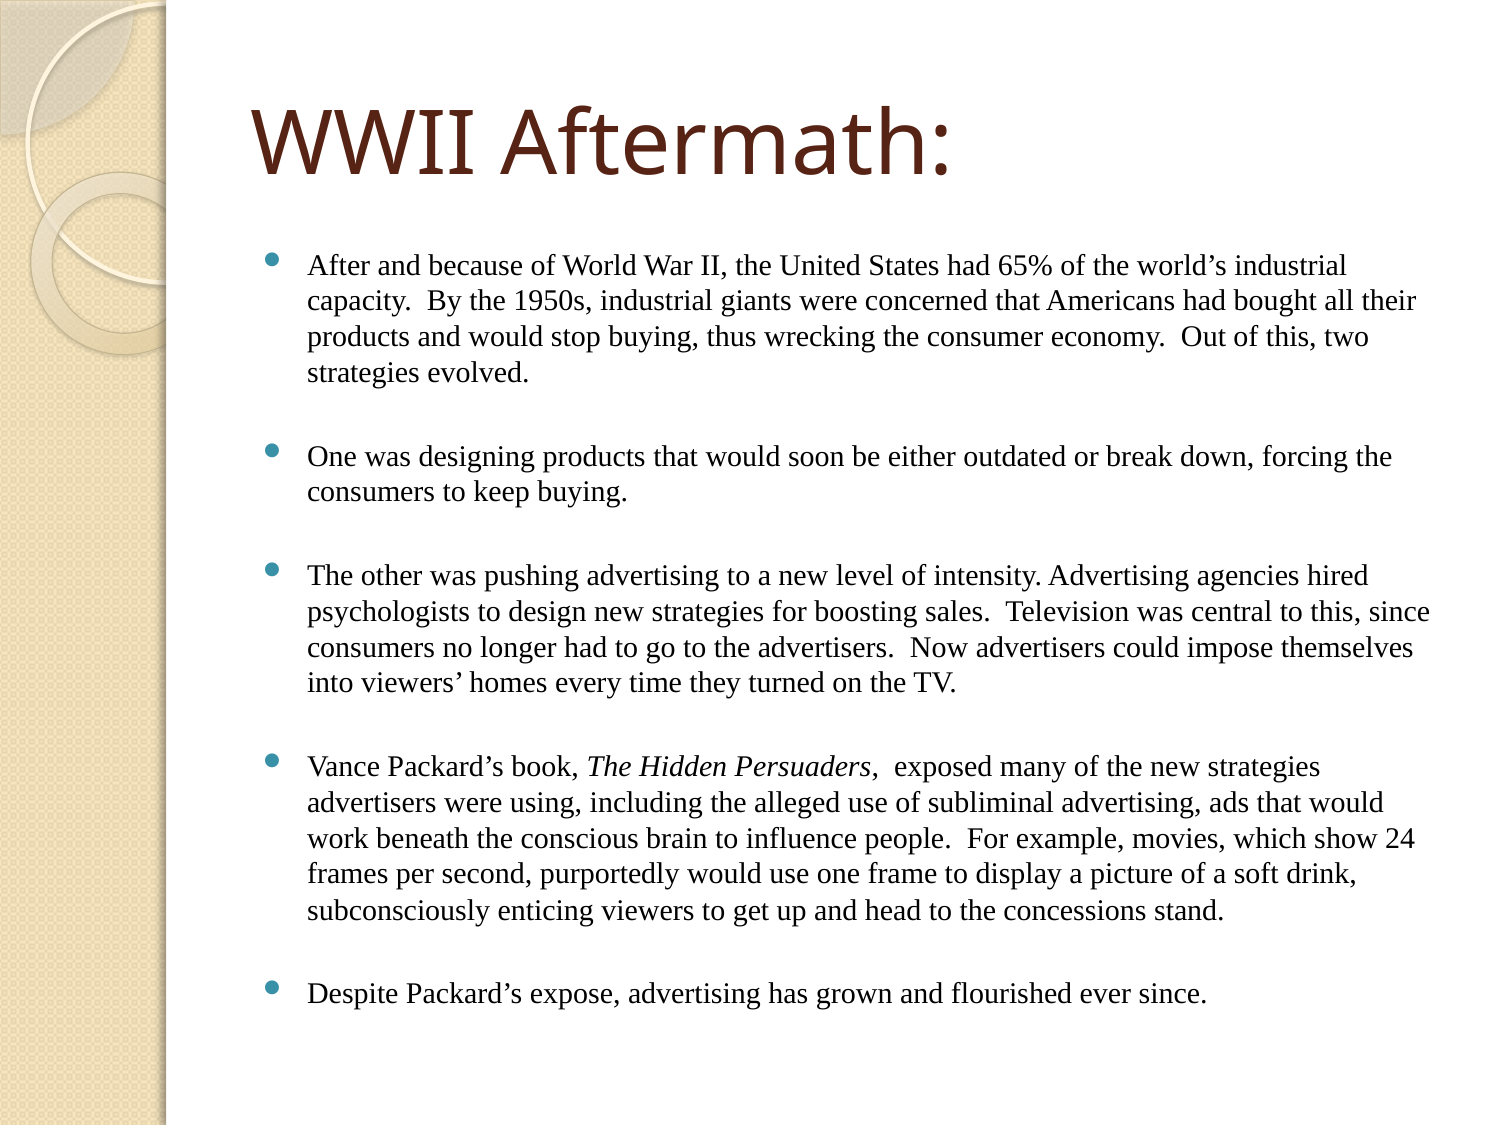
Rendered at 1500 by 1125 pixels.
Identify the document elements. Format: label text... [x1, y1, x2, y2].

title WWII Aftermath: [235, 45, 1466, 233]
list After and because of World War II, the United States had 65% of the world’s industrial capacity. By the 1950s, industrial giants were concerned that Americans had bought all their products and would stop buying, thus wrecking the consumer economy. Out of this, two strategies evolved. One was designing products that would soon be either outdated or break down, forcing the consumers to keep buying. The other was pushing advertising to a new level of intensity. Advertising agencies hired psychologists to design new strategies for boosting sales. Television was central to this, since consumers no longer had to go to the advertisers. Now advertisers could impose themselves into viewers’ homes every time they turned on the TV. Vance Packard’s book, The Hidden Persuaders, exposed many of the new strategies advertisers were using, including the alleged use of subliminal advertising, ads that would work beneath the conscious brain to influence people. For example, movies, which show 24 frames per second, purportedly would use one frame to display a picture of a soft drink, subconsciously enticing viewers to get up and head to the concessions stand. Despite Packard’s expose, advertising has grown and flourished ever since. [235, 237, 1466, 1025]
